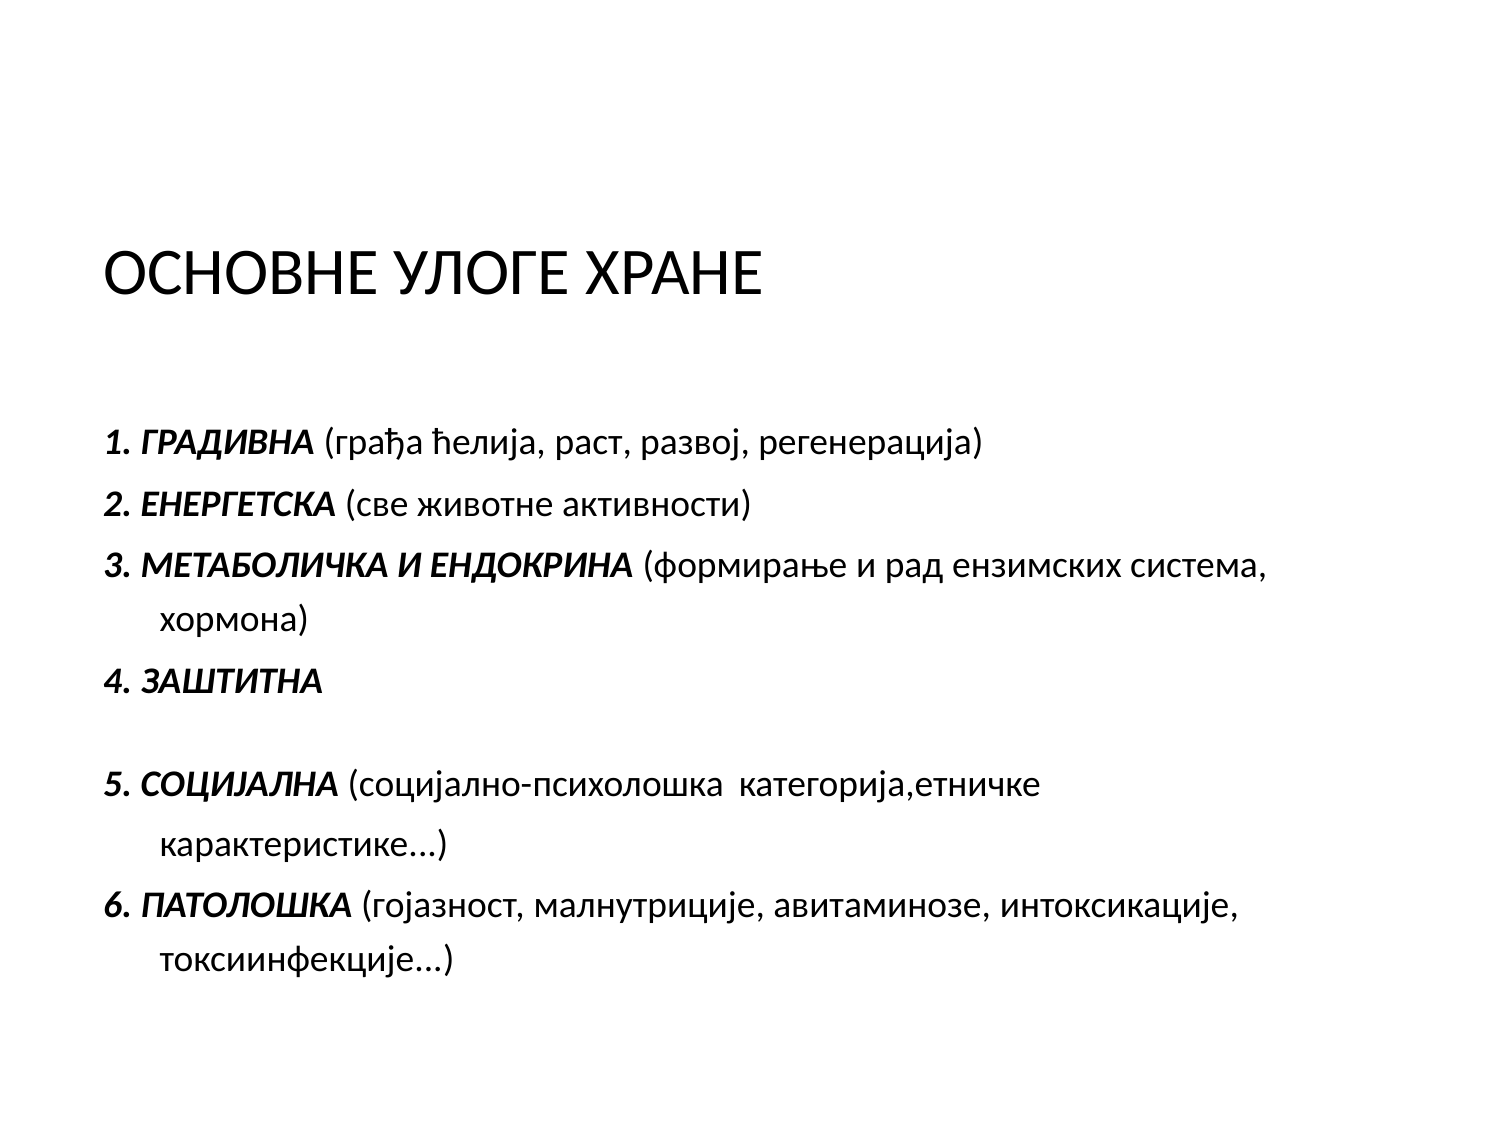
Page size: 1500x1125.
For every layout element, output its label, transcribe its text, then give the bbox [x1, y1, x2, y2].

text_box ОСНОВНЕ УЛОГЕ ХРАНЕ 1. ГРАДИВНА (грађа ћелија, раст, развој, регенерација) 2. ЕНЕРГЕТСКА (све животне активности) 3. МЕТАБОЛИЧКА И ЕНДОКРИНА (формирање и рад ензимских система, хормона) 4. ЗАШТИТНА 5. СОЦИЈАЛНА (социјално-психолошка категорија,етничке карактеристике...) 6. ПАТОЛОШКА (гојазност, малнутриције, авитаминозе, интоксикације, токсиинфекције...) [88, 220, 1351, 1070]
